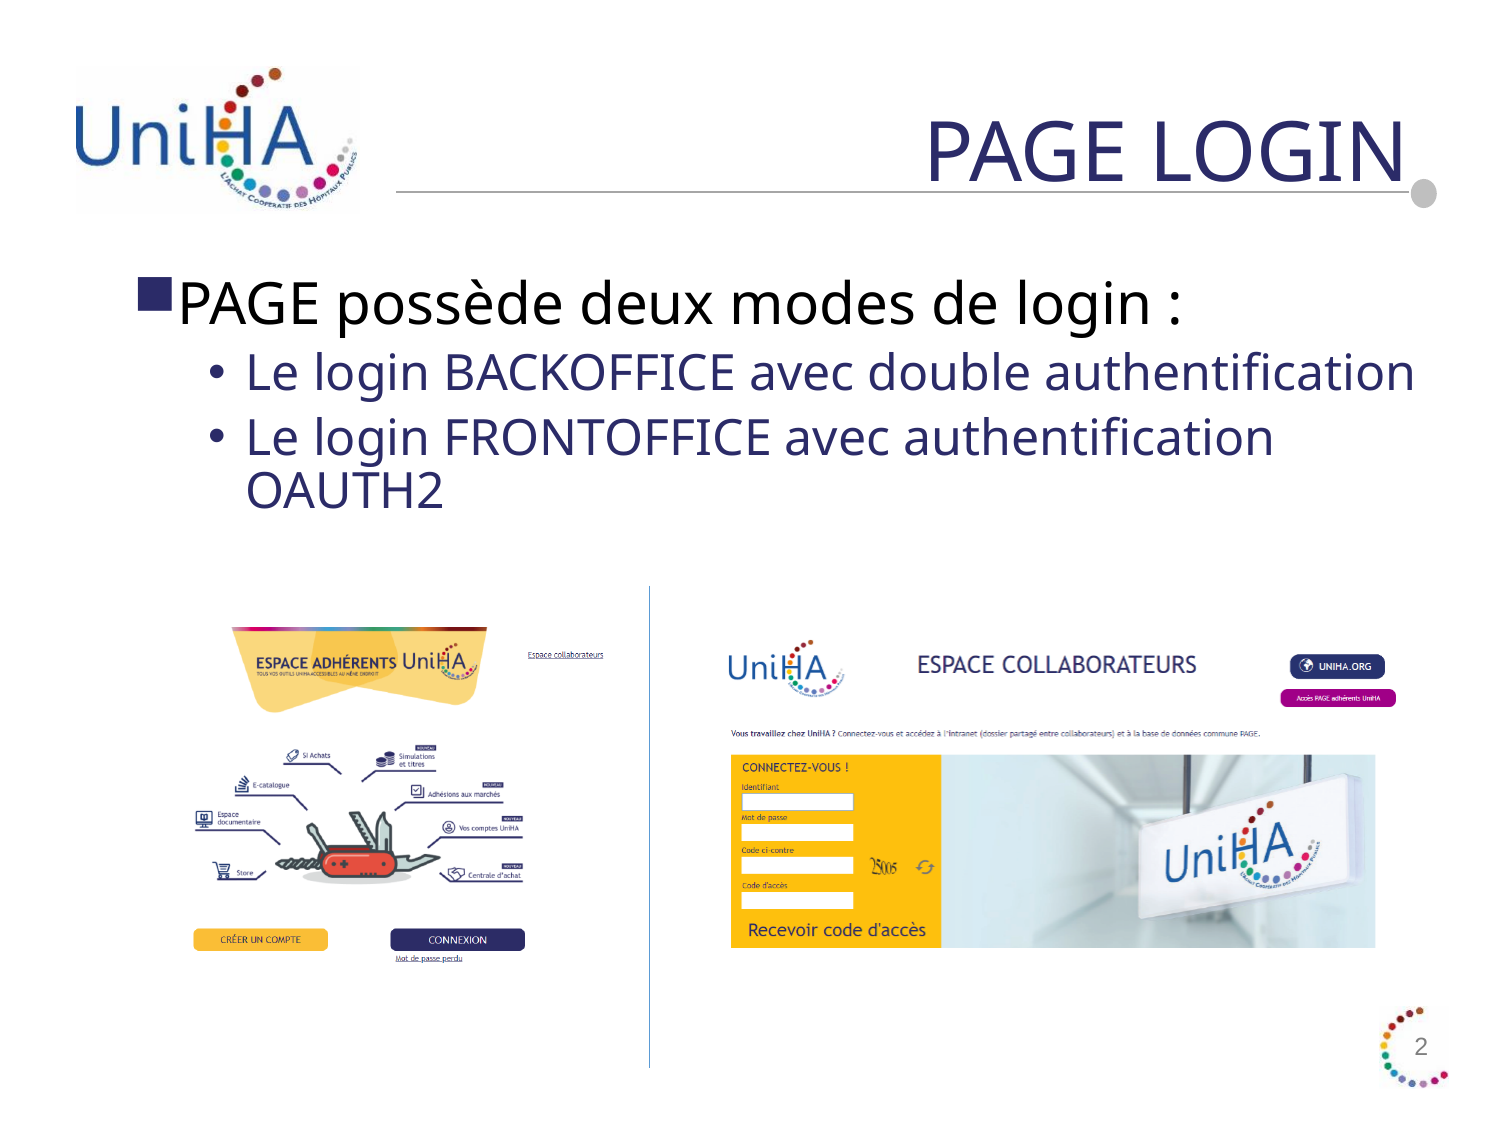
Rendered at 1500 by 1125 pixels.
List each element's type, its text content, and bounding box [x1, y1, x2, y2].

picture [716, 627, 1407, 977]
list PAGE possède deux modes de login : Le login BACKOFFICE avec double authentification Le login FRONTOFFICE avec authentification OAUTH2 [118, 266, 1463, 511]
title PAGE LOGIN [358, 101, 1424, 194]
picture [76, 66, 360, 214]
picture [1379, 1006, 1449, 1089]
picture [145, 627, 610, 971]
